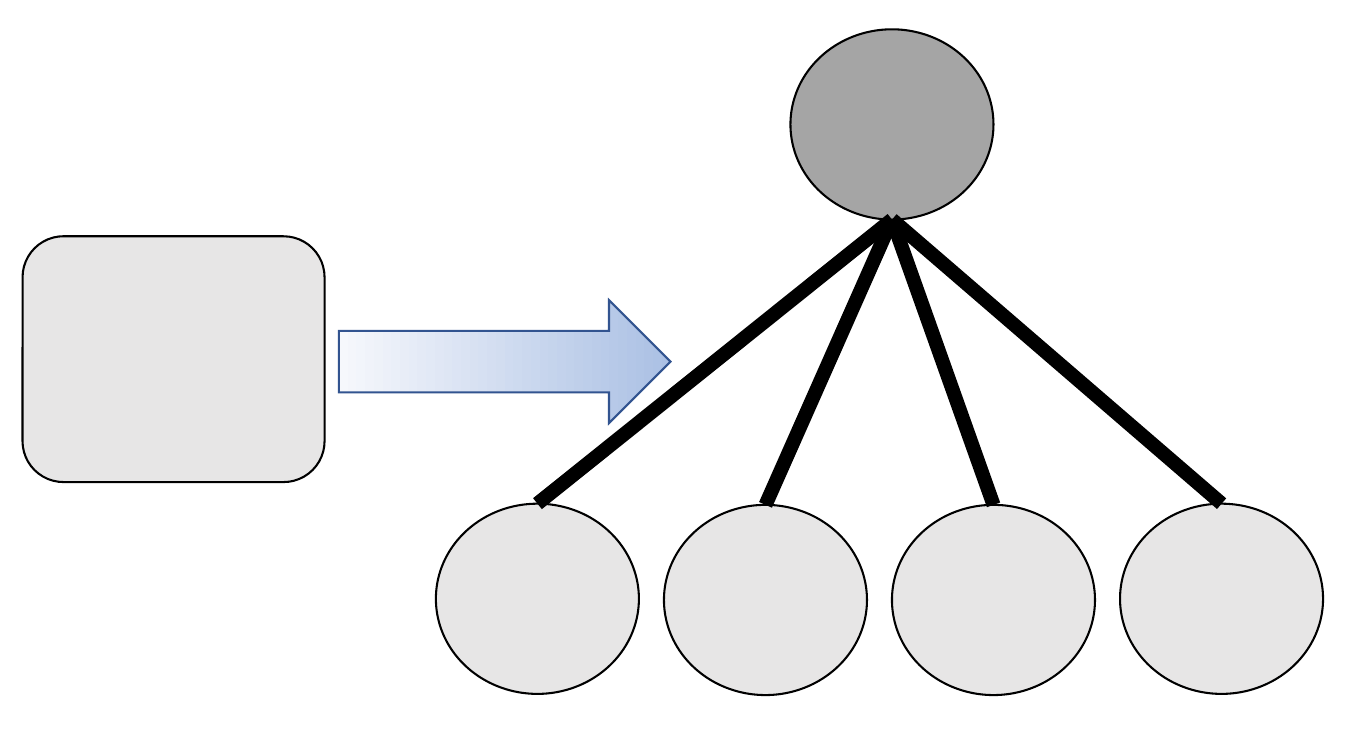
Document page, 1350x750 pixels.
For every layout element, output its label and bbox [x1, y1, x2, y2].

text_box [891, 219, 1222, 504]
text_box [21, 235, 326, 484]
text_box [434, 502, 640, 695]
text_box [337, 329, 537, 394]
text_box [890, 504, 1097, 697]
text_box [789, 28, 995, 219]
text_box [1119, 502, 1325, 695]
text_box [662, 504, 869, 697]
text_box [537, 219, 765, 504]
text_box [765, 219, 891, 505]
